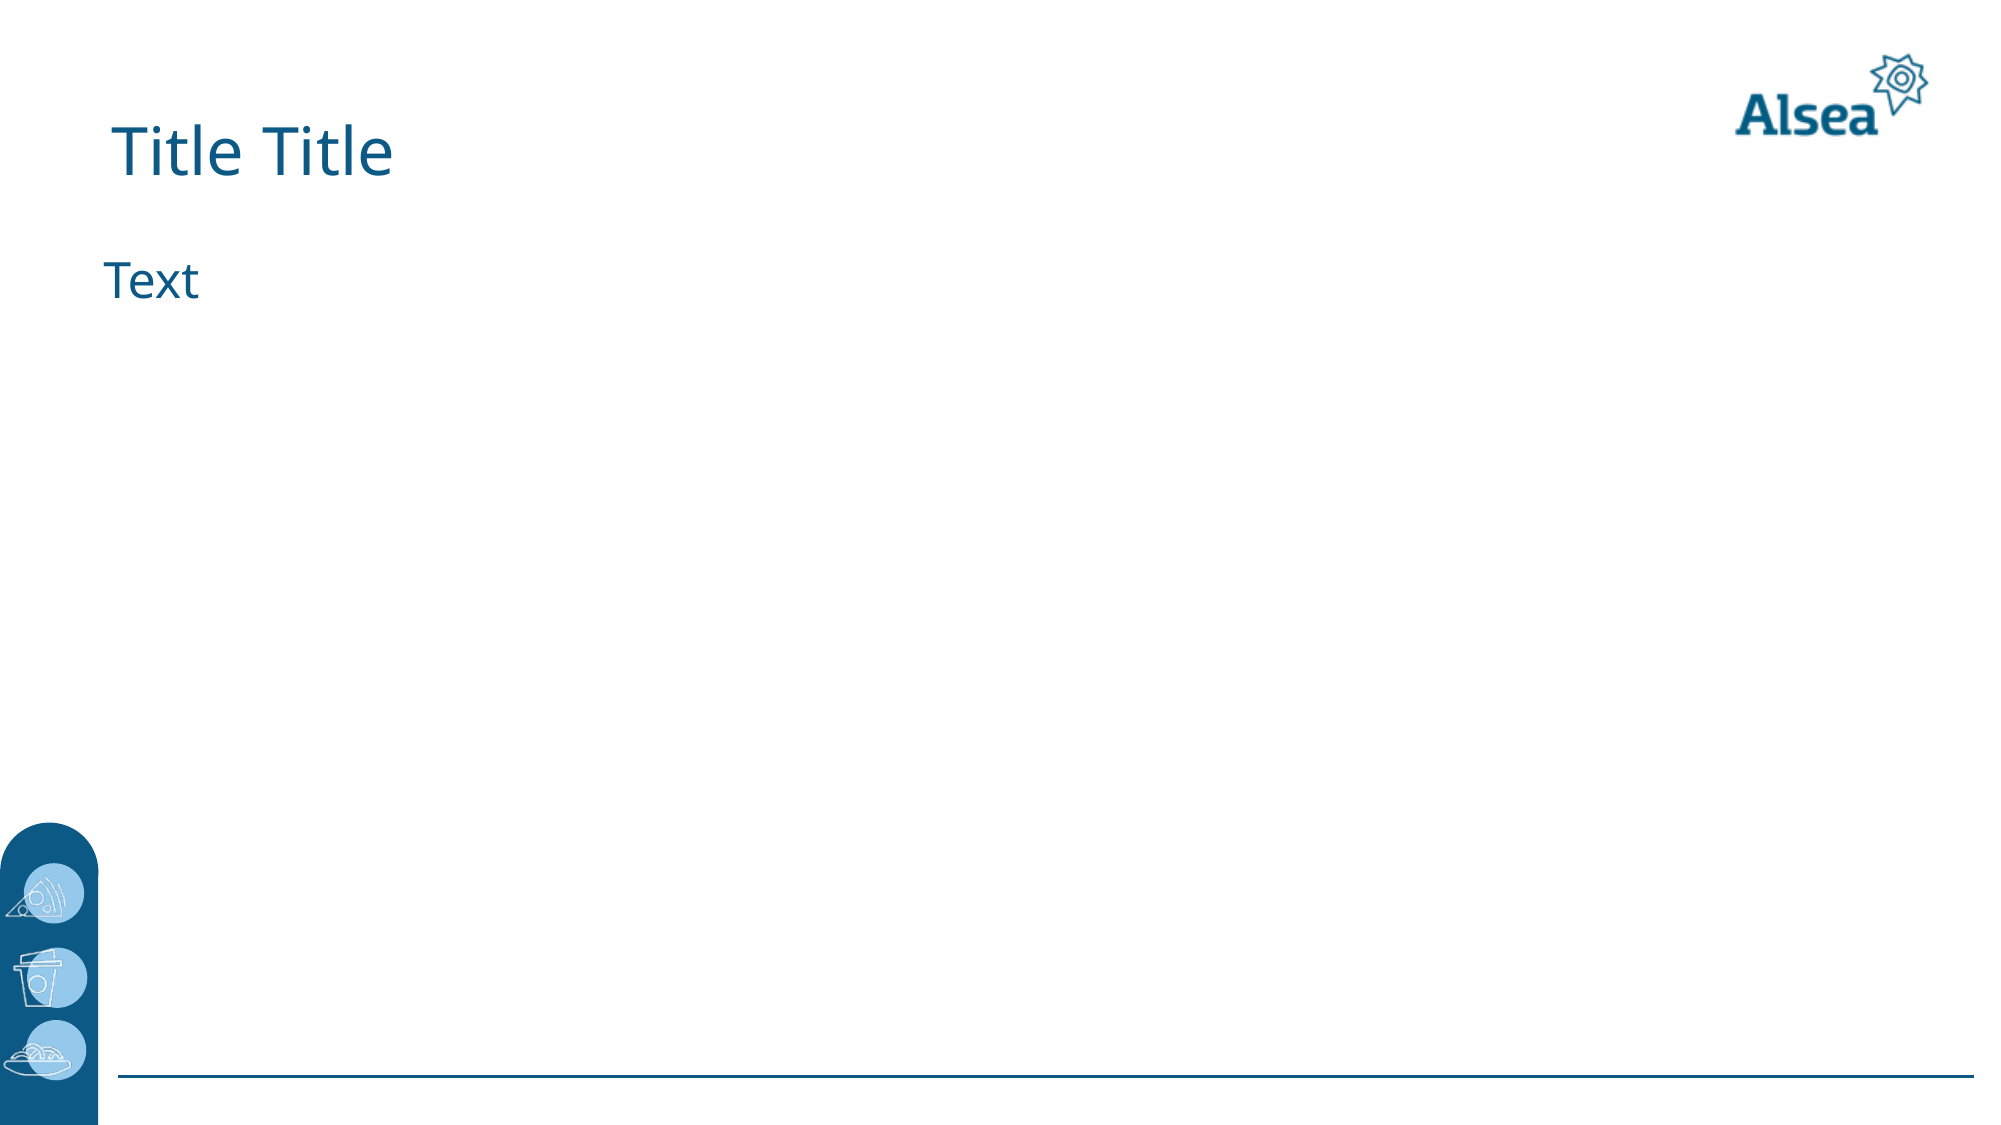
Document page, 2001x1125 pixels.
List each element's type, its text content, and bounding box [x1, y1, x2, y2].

text_box Text [88, 240, 299, 316]
text_box Title Title [103, 30, 404, 198]
picture [1726, 46, 1933, 146]
